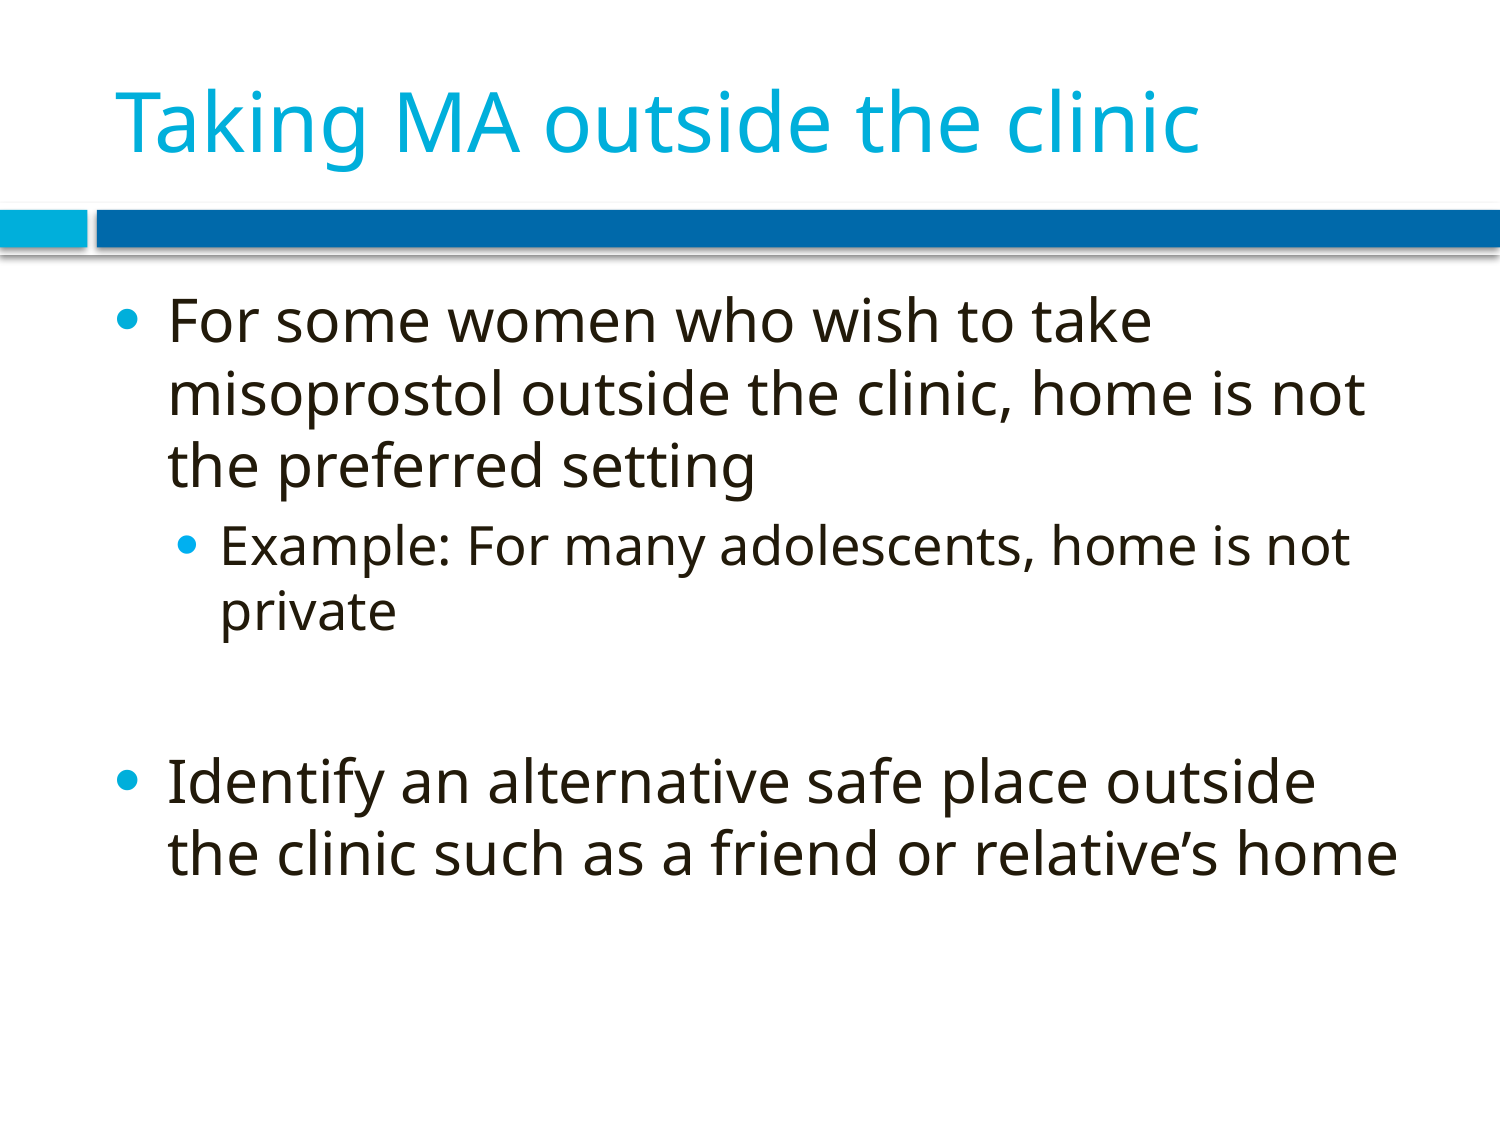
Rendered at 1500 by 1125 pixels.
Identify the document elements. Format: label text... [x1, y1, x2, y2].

list For some women who wish to take misoprostol outside the clinic, home is not the preferred setting Example: For many adolescents, home is not private Identify an alternative safe place outside the clinic such as a friend or relative’s home [99, 275, 1438, 1013]
title Taking MA outside the clinic [100, 37, 1438, 200]
